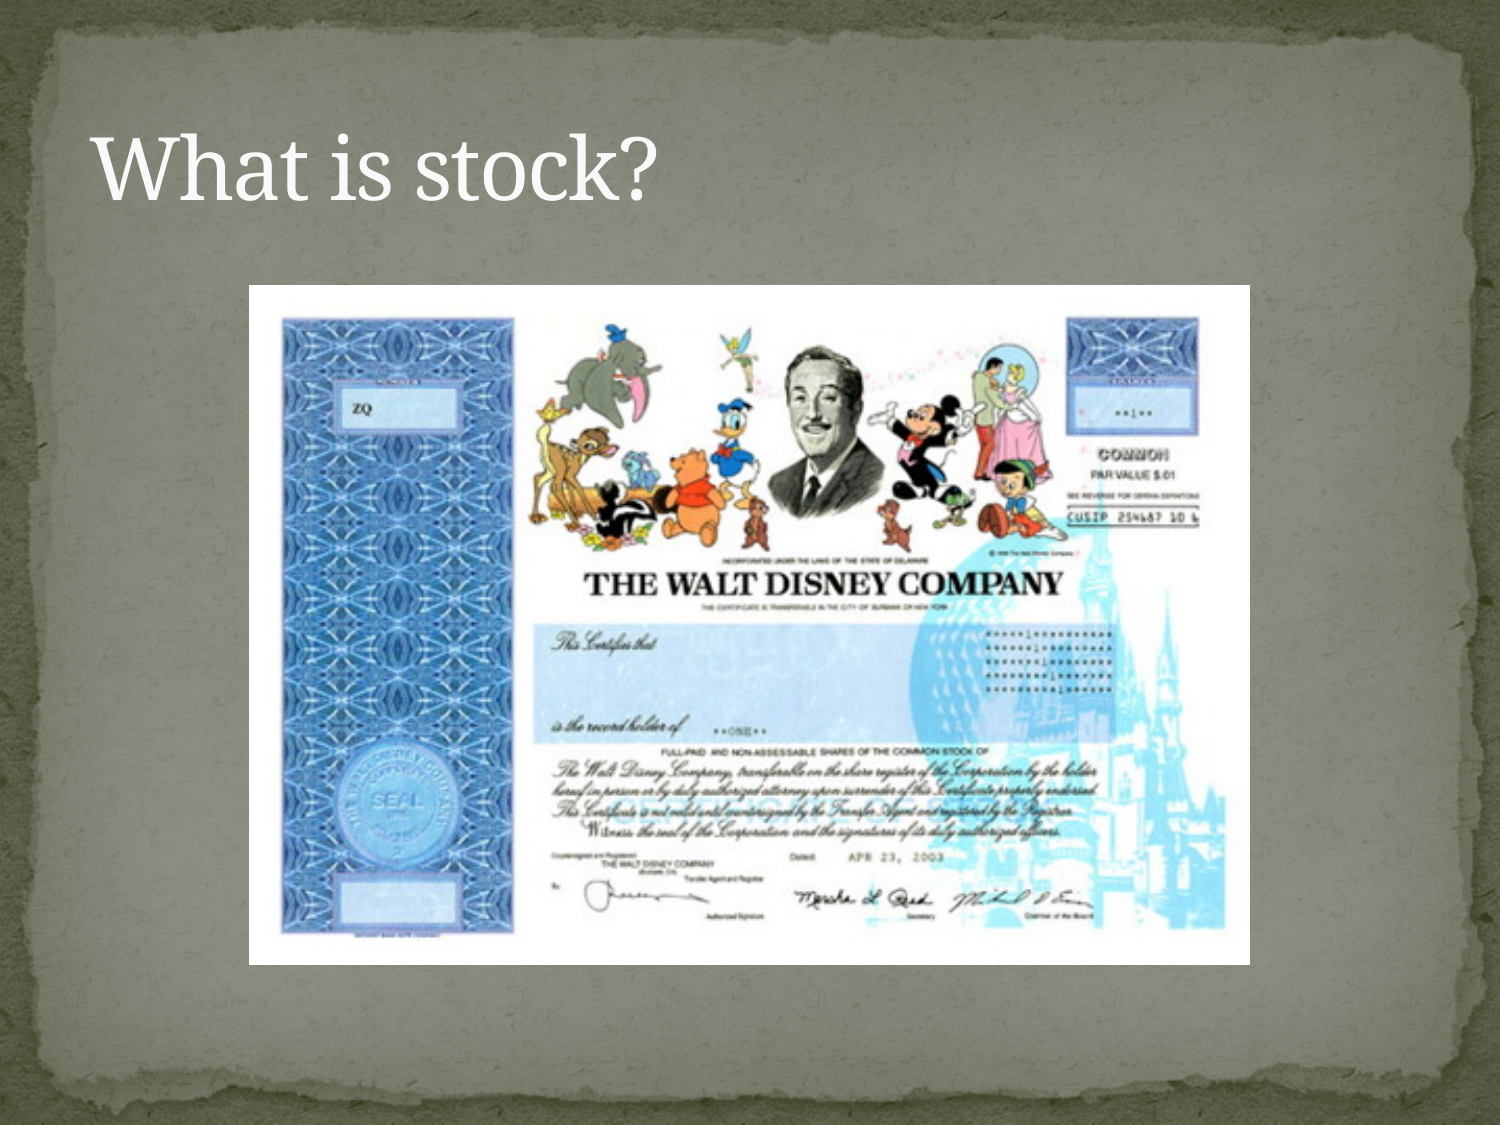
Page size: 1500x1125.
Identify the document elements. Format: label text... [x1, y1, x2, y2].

title What is stock? [74, 24, 1425, 225]
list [252, 288, 1248, 963]
